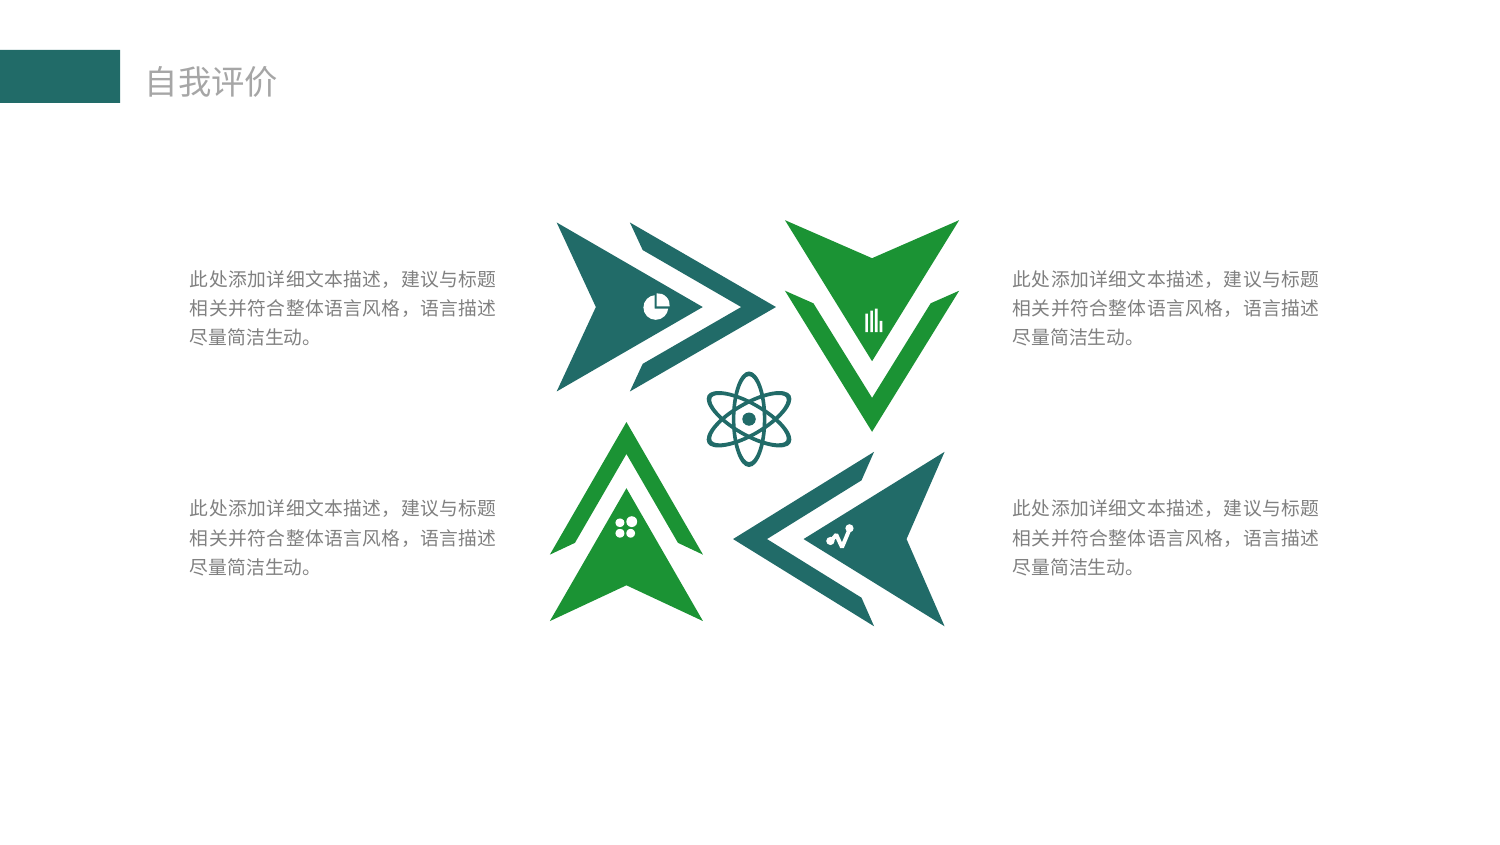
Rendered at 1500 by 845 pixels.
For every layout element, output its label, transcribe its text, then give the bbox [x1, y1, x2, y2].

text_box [549, 421, 703, 622]
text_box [556, 222, 776, 392]
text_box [702, 371, 796, 467]
text_box 此处添加详细文本描述，建议与标题相关并符合整体语言风格，语言描述尽量简洁生动。 [1001, 484, 1331, 584]
text_box 此处添加详细文本描述，建议与标题相关并符合整体语言风格，语言描述尽量简洁生动。 [1001, 254, 1331, 354]
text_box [784, 220, 960, 432]
text_box 此处添加详细文本描述，建议与标题相关并符合整体语言风格，语言描述尽量简洁生动。 [178, 254, 508, 354]
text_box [733, 451, 945, 627]
text_box 此处添加详细文本描述，建议与标题相关并符合整体语言风格，语言描述尽量简洁生动。 [178, 484, 508, 584]
